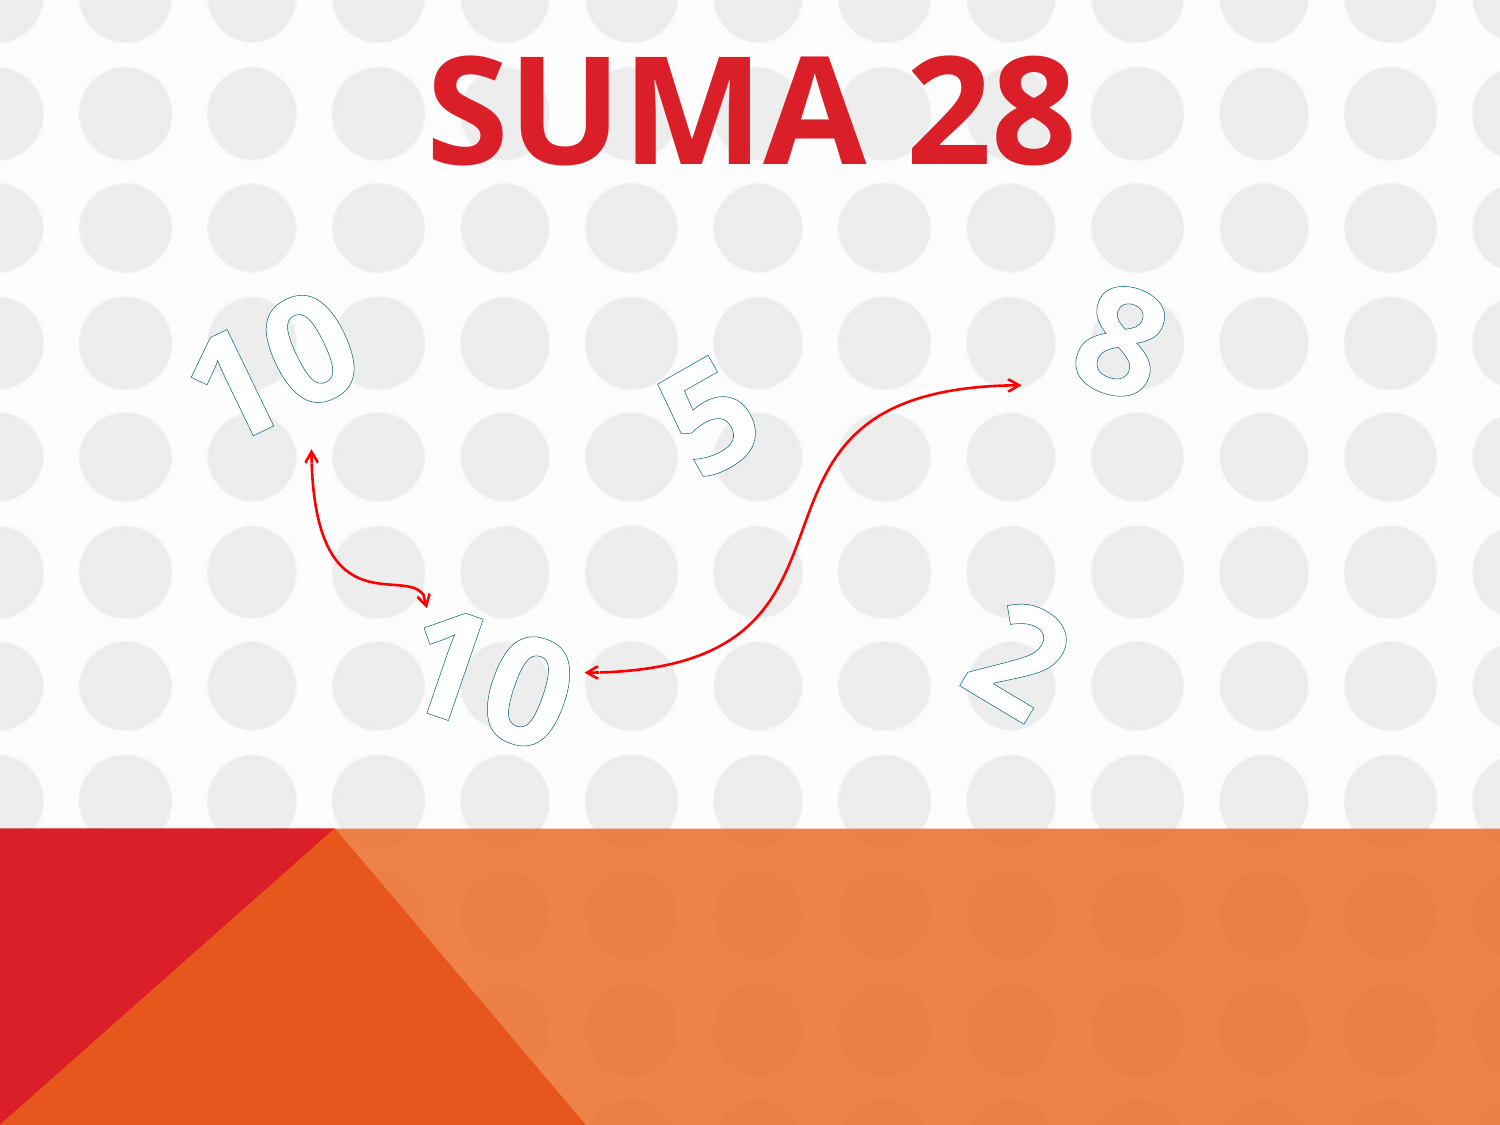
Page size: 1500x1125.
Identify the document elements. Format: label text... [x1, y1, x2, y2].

text_box 10 [112, 218, 426, 505]
text_box 2 [920, 542, 1124, 768]
text_box 8 [1026, 219, 1223, 451]
title Suma 28 [135, 60, 1369, 150]
text_box 5 [584, 283, 789, 383]
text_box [584, 385, 1022, 673]
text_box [290, 472, 449, 588]
text_box 10 [340, 556, 620, 805]
